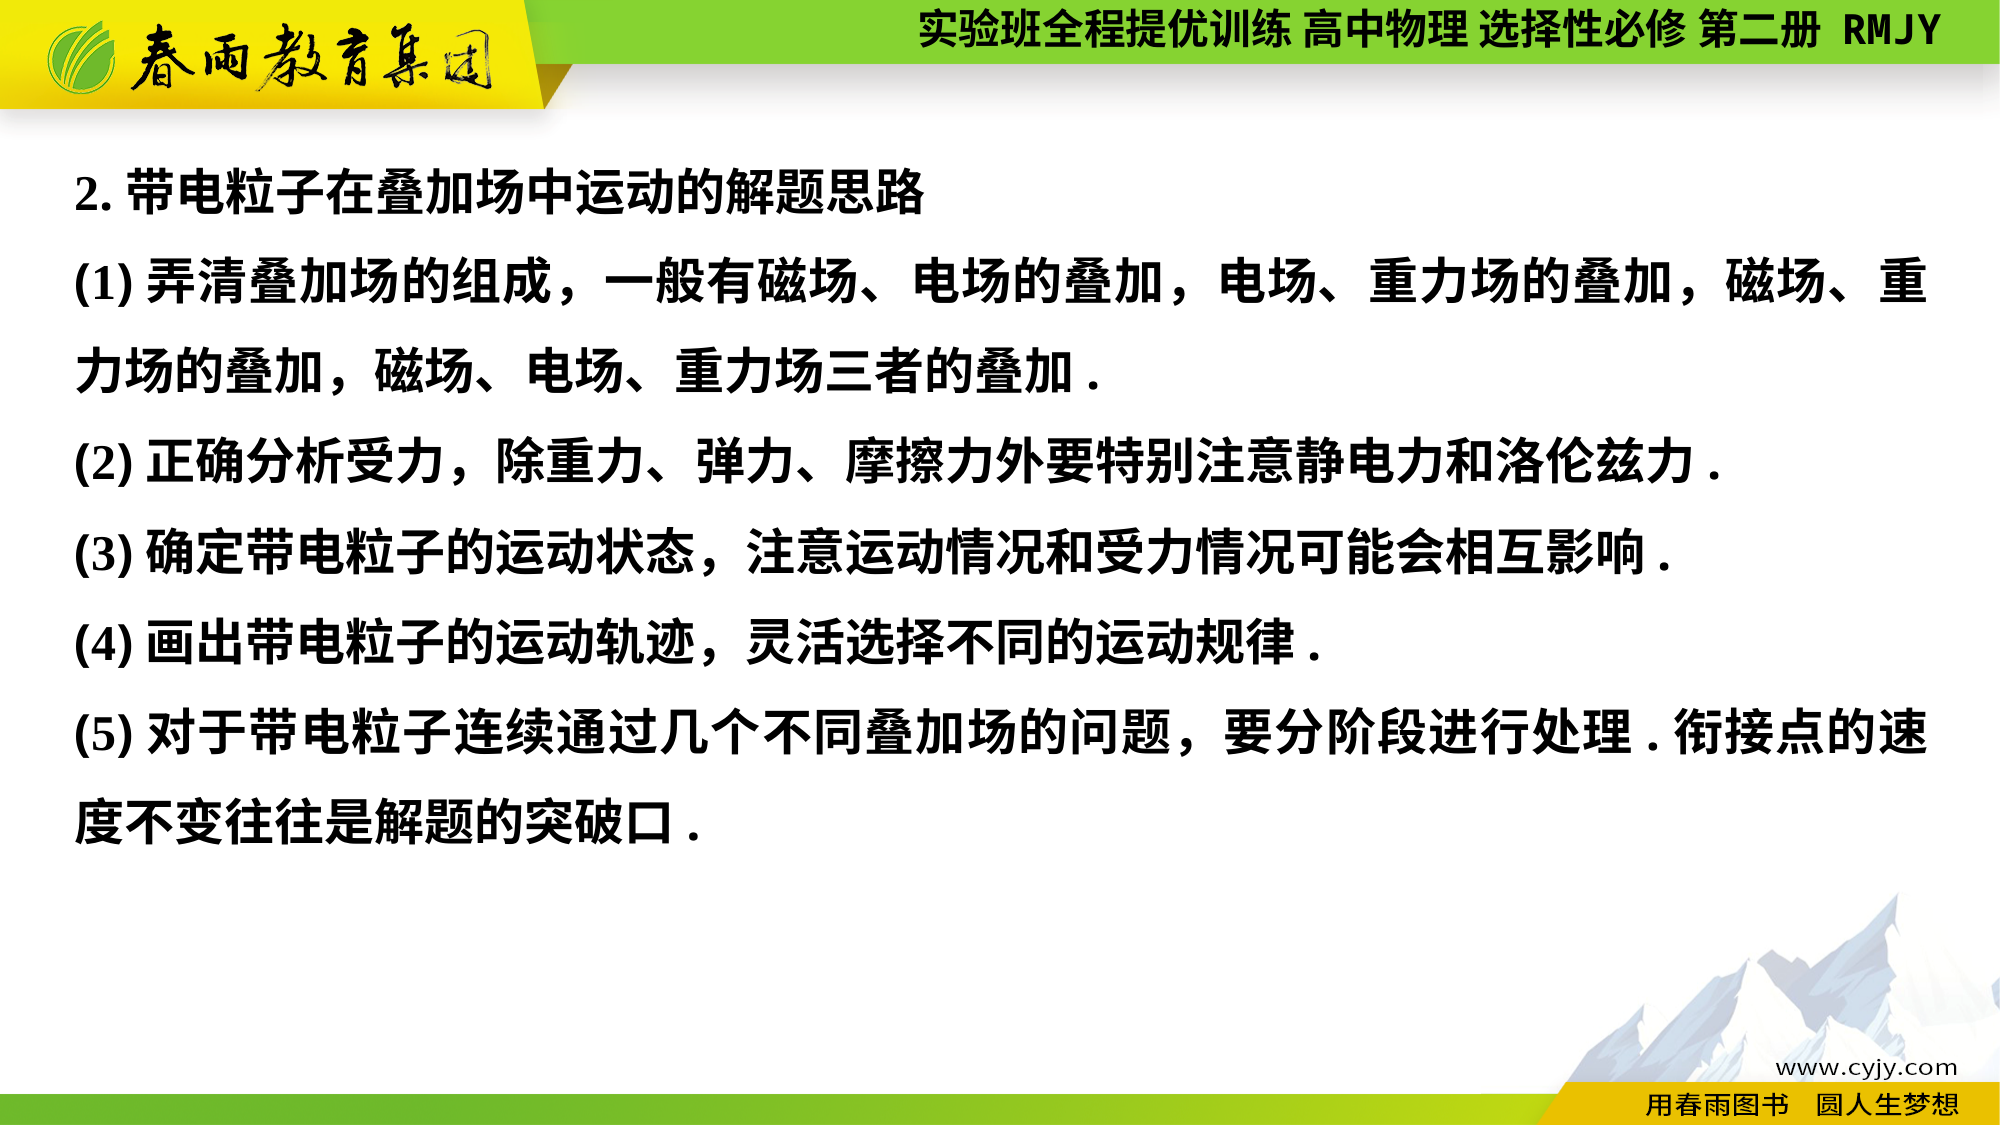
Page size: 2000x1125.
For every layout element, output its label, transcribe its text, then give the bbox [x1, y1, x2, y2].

list 2.带电粒子在叠加场中运动的解题思路 (1)弄清叠加场的组成，一般有磁场、电场的叠加，电场、重力场的叠加，磁场、重力场的叠加，磁场、电场、重力场三者的叠加. (2)正确分析受力，除重力、弹力、摩擦力外要特别注意静电力和洛伦兹力. (3)确定带电粒子的运动状态，注意运动情况和受力情况可能会相互影响. (4)画出带电粒子的运动轨迹，灵活选择不同的运动规律. (5)对于带电粒子连续通过几个不同叠加场的问题，要分阶段进行处理.衔接点的速度不变往往是解题的突破口. [59, 122, 1944, 851]
picture [0, 0, 2000, 1125]
